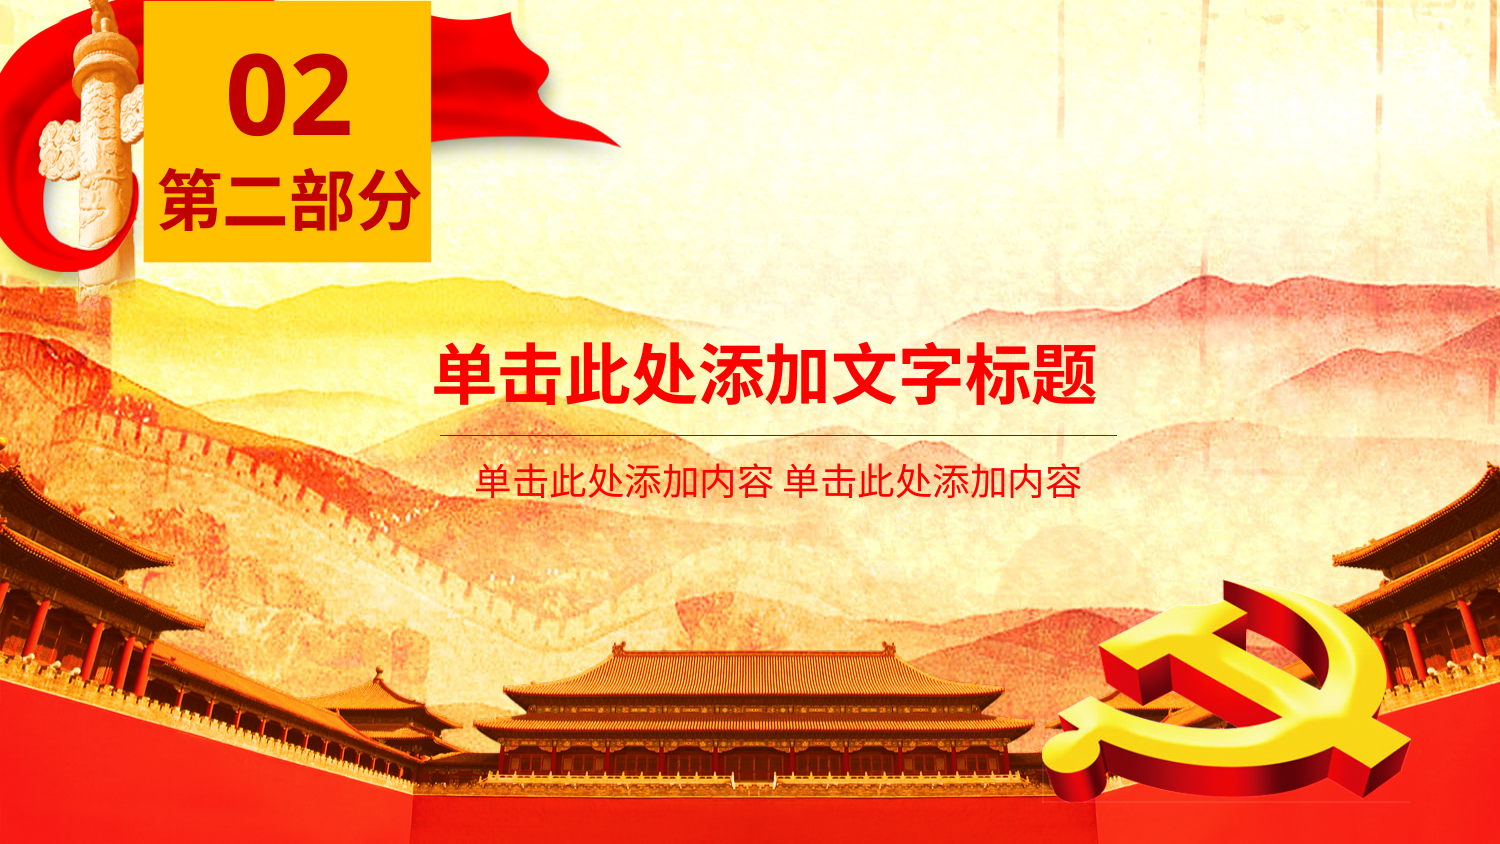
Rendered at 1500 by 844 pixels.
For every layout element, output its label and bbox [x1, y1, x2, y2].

text_box [0, 0, 1500, 844]
